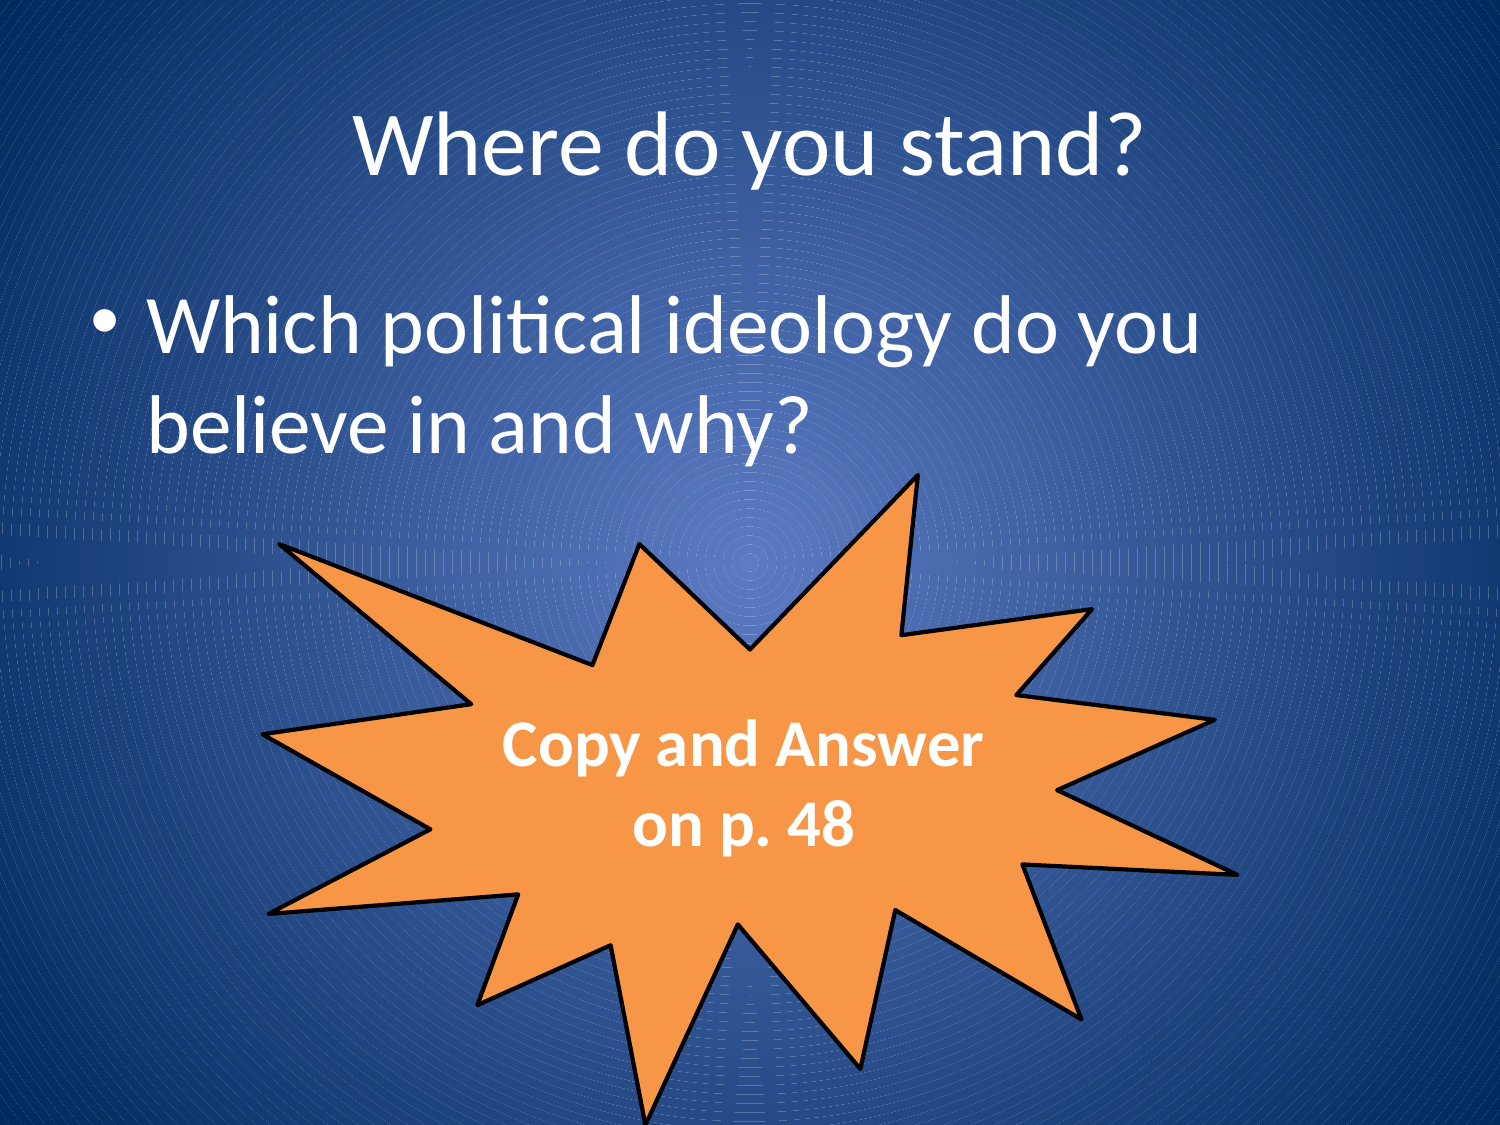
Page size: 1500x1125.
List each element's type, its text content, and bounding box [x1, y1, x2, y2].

text_box Copy and Answer on p. 48 [260, 473, 1240, 1125]
title Where do you stand? [75, 45, 1425, 233]
list Which political ideology do you believe in and why? [75, 262, 1425, 1005]
